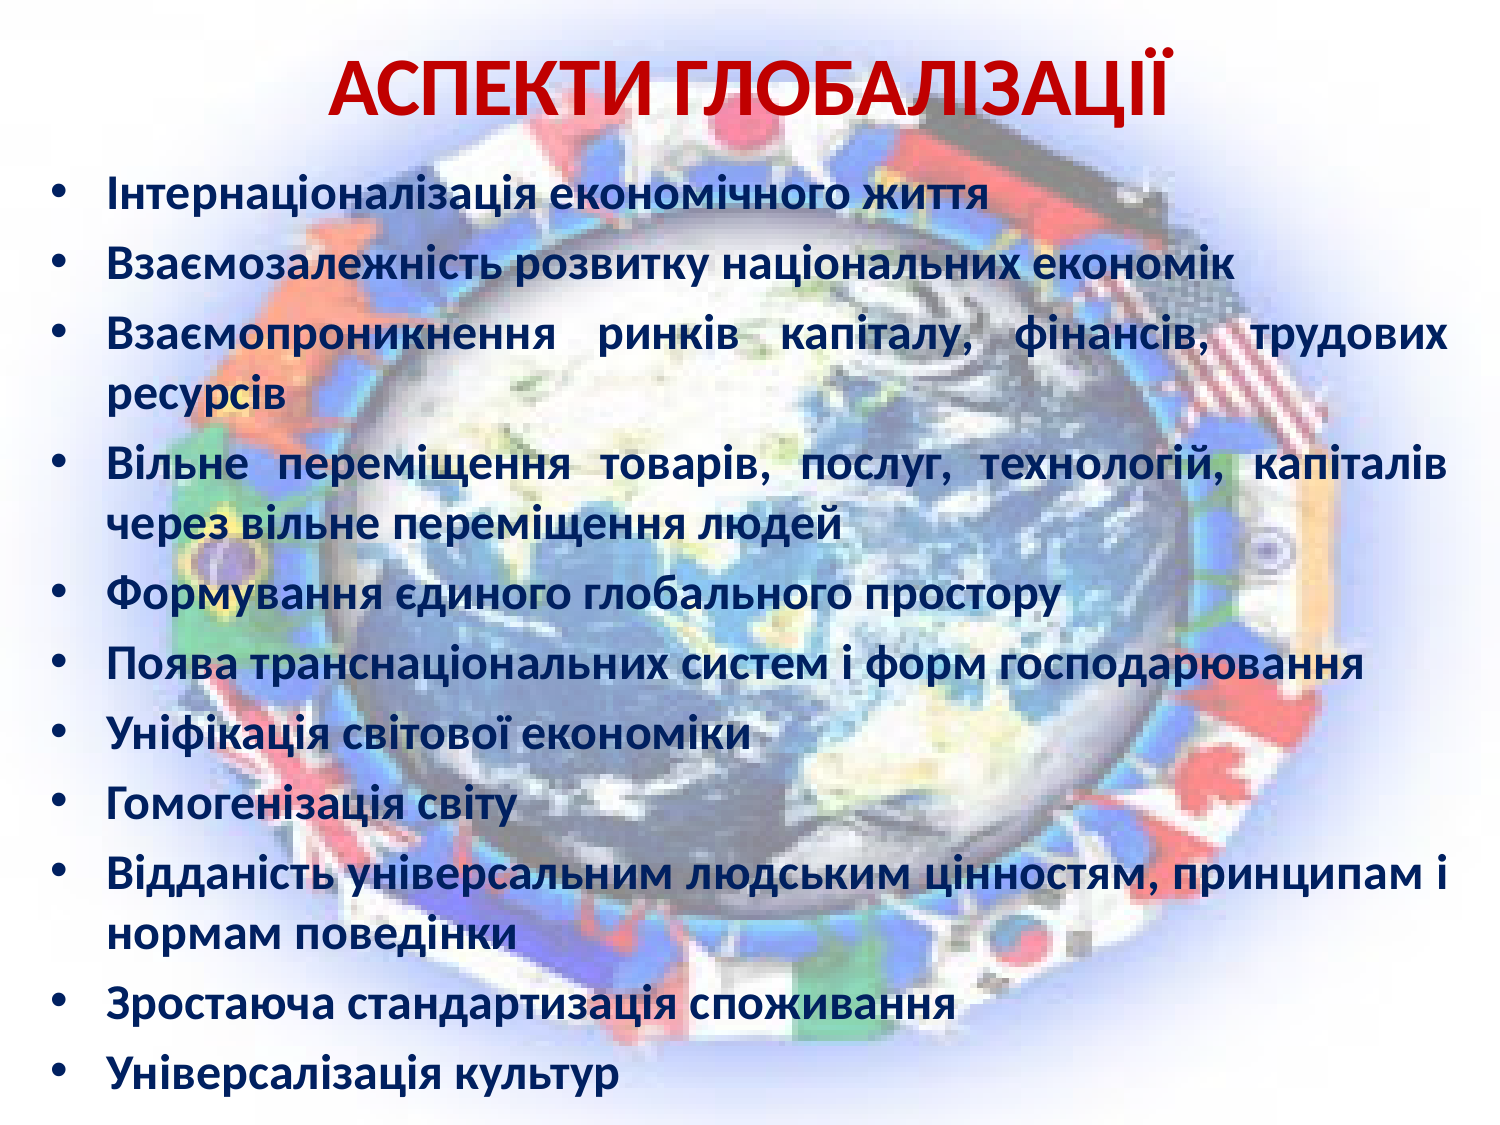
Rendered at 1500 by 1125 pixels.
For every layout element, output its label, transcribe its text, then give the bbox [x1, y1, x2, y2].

title АСПЕКТИ ГЛОБАЛІЗАЦІЇ [74, 0, 1426, 152]
list Інтернаціоналізація економічного життя Взаємозалежність розвитку національних економік Взаємопроникнення ринків капіталу, фінансів, трудових ресурсів Вільне переміщення товарів, послуг, технологій, капіталів через вільне переміщення людей Формування єдиного глобального простору Поява транснаціональних систем і форм господарювання Уніфікація світової економіки Гомогенізація світу Відданість універсальним людським цінностям, принципам і нормам поведінки Зростаюча стандартизація споживання Універсалізація культур [34, 152, 1466, 1125]
